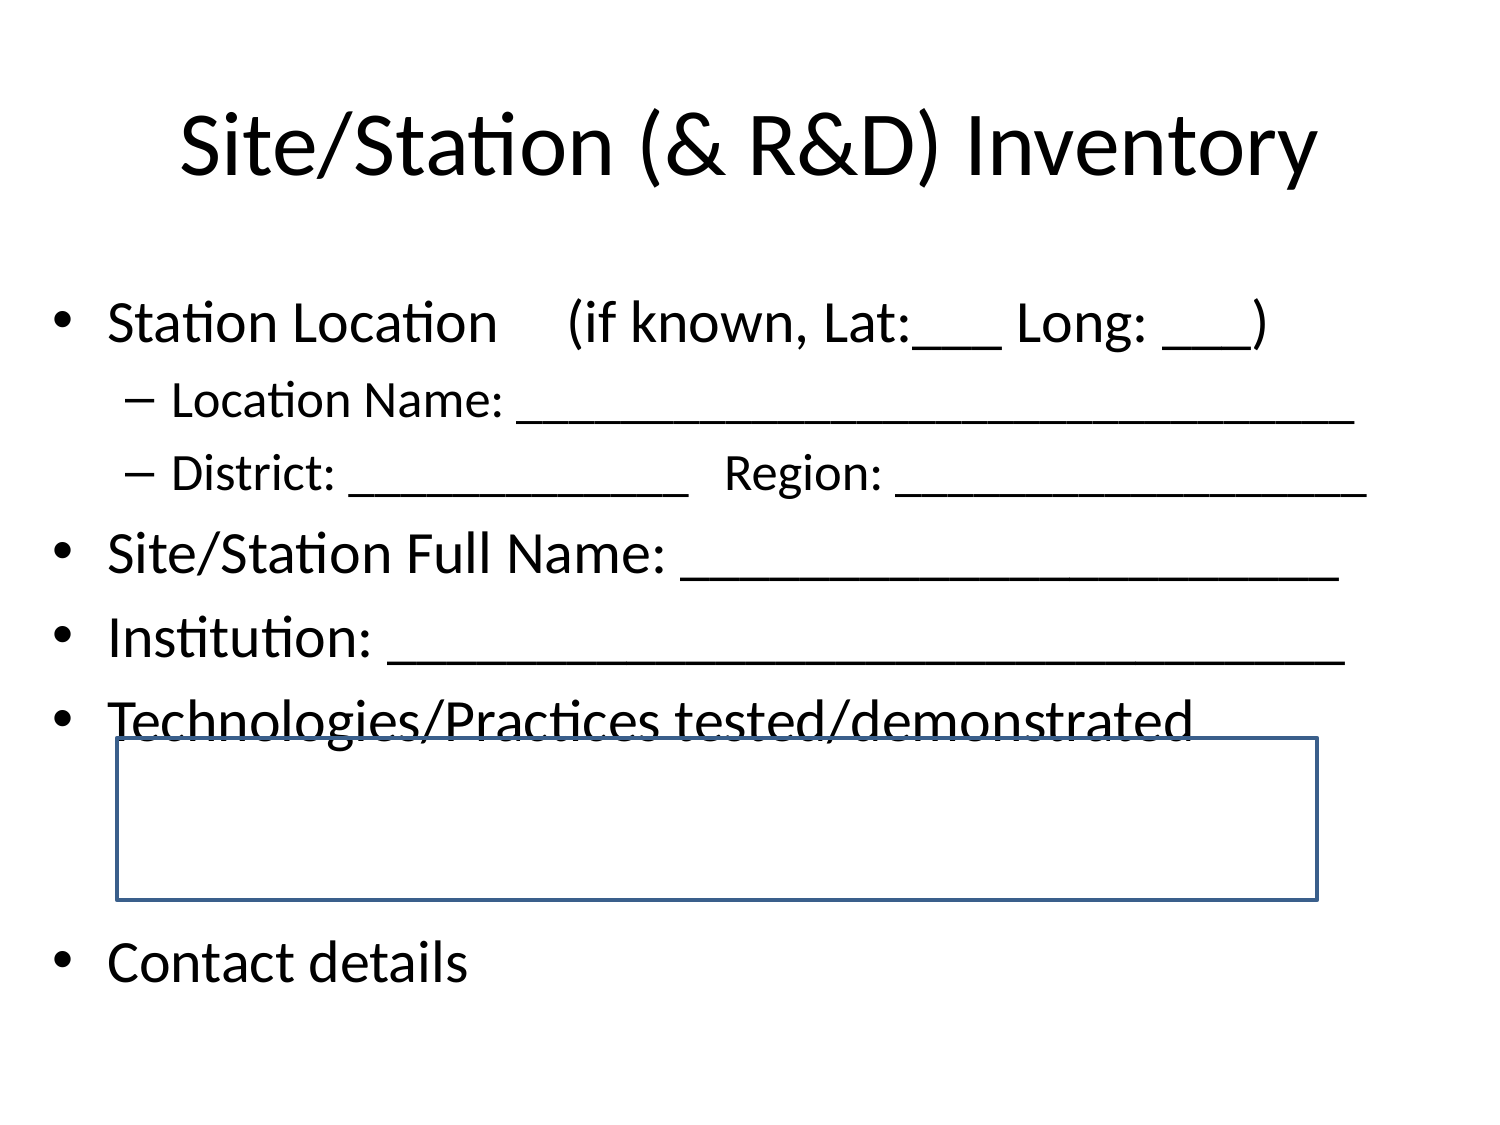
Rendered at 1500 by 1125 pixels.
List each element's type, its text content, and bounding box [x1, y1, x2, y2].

title Site/Station (& R&D) Inventory [75, 45, 1425, 233]
text_box [115, 736, 1319, 902]
list Station Location (if known, Lat:___ Long: ___) Location Name: ________________________________ District: _____________ Region: __________________ Site/Station Full Name: ______________________ Institution: ________________________________ Technologies/Practices tested/demonstrated Contact details [37, 275, 1450, 1018]
